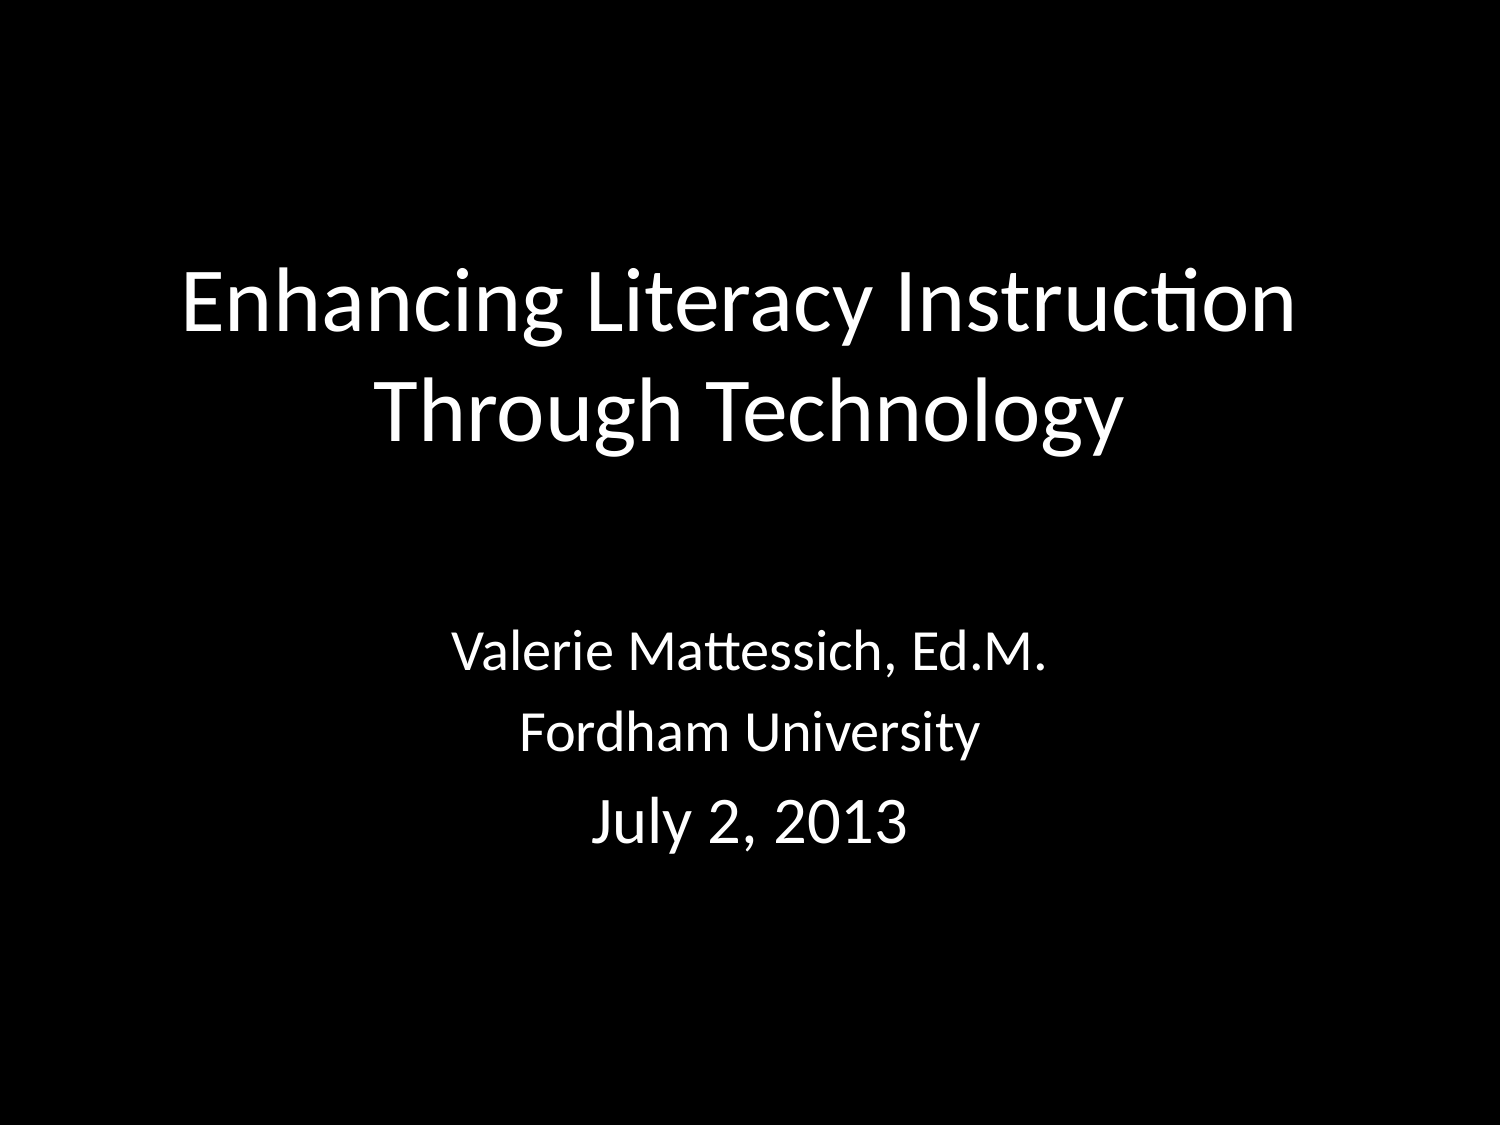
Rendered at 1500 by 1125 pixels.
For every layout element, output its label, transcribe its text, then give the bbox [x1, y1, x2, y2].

title Enhancing Literacy Instruction Through Technology [112, 228, 1388, 470]
subtitle Valerie Mattessich, Ed.M. Fordham University July 2, 2013 [225, 604, 1275, 1015]
